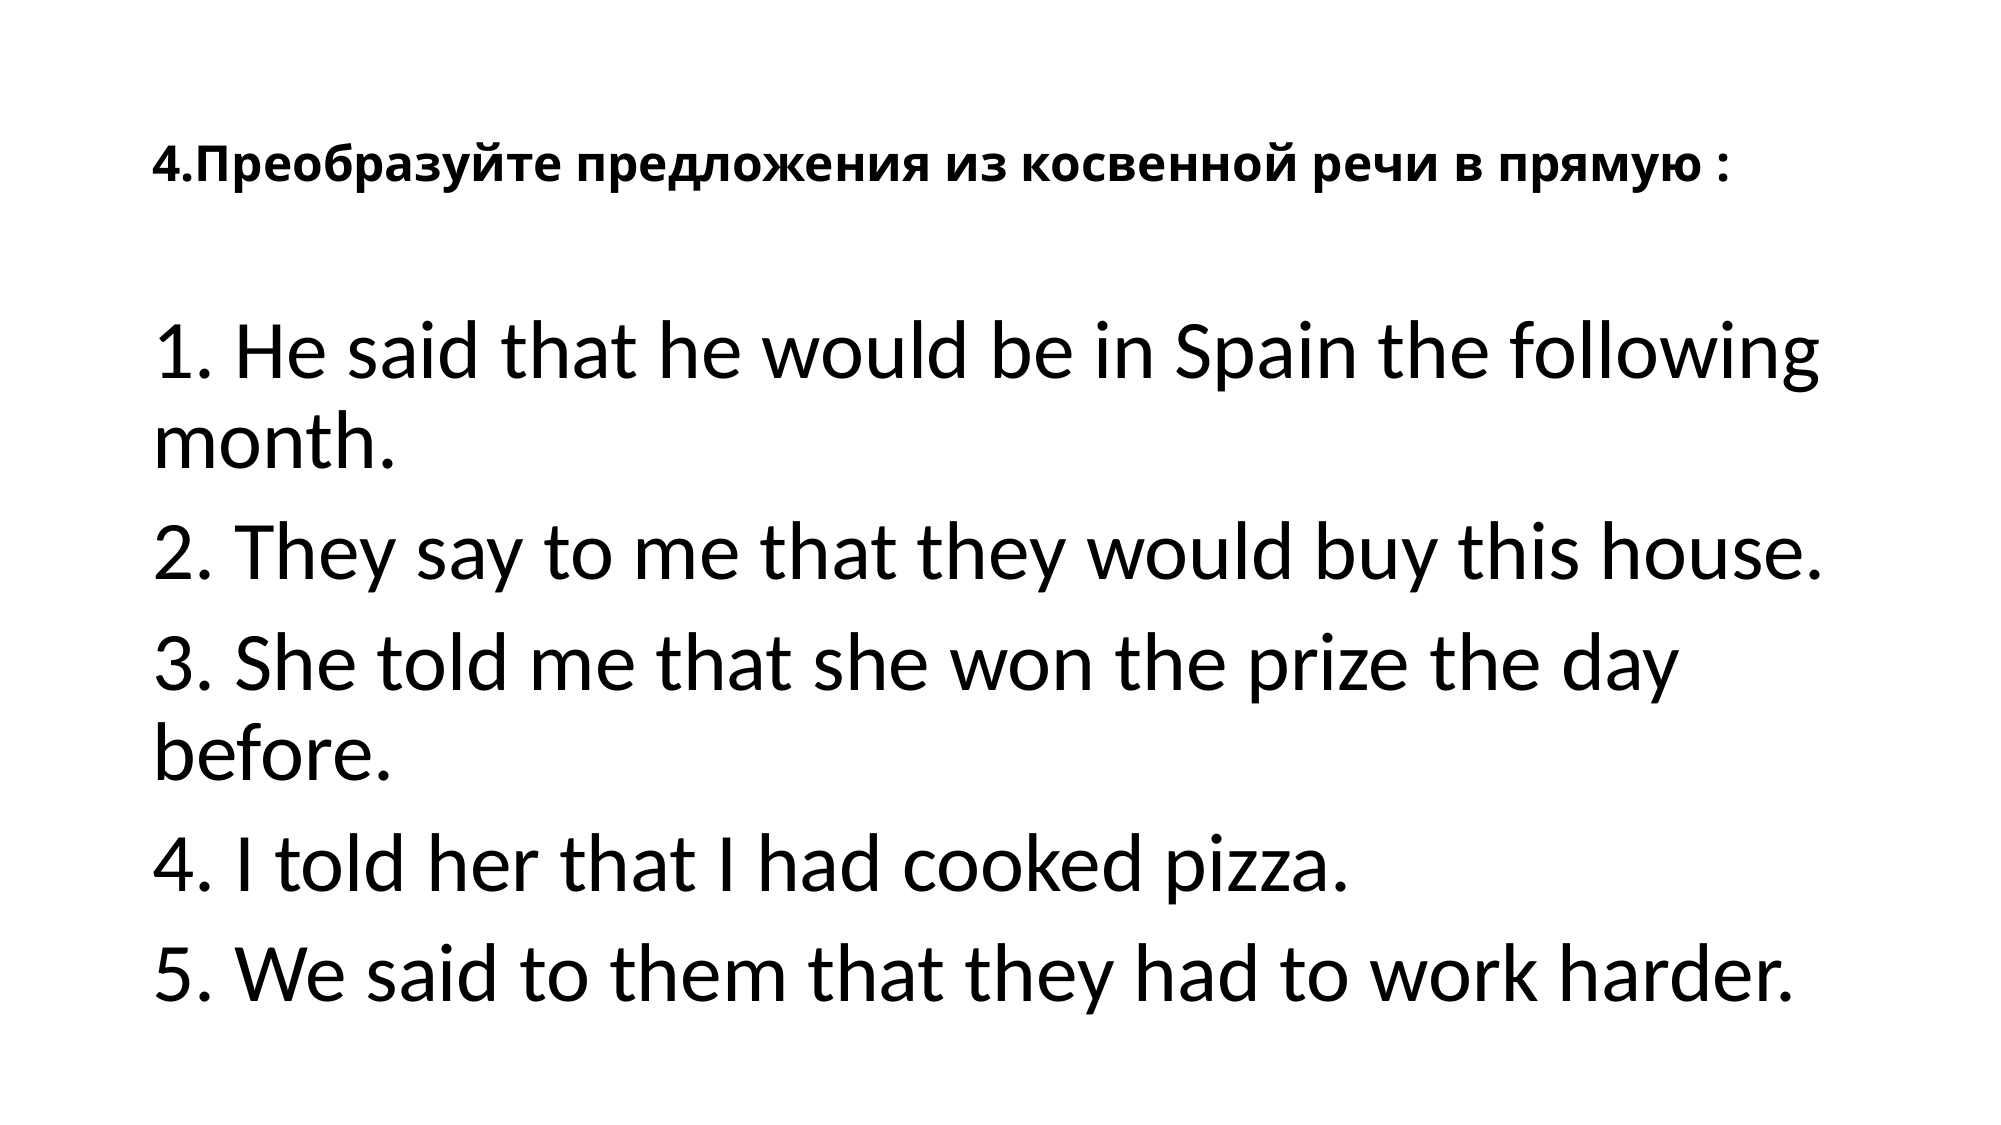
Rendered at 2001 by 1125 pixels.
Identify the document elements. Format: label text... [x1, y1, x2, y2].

list 1. He said that he would be in Spain the following month. 2. They say to me that they would buy this house. 3. She told me that she won the prize the day before. 4. I told her that I had cooked pizza. 5. We said to them that they had to work harder. [137, 299, 1863, 1014]
title 4.Преобразуйте предложения из косвенной речи в прямую : [137, 59, 1863, 278]
